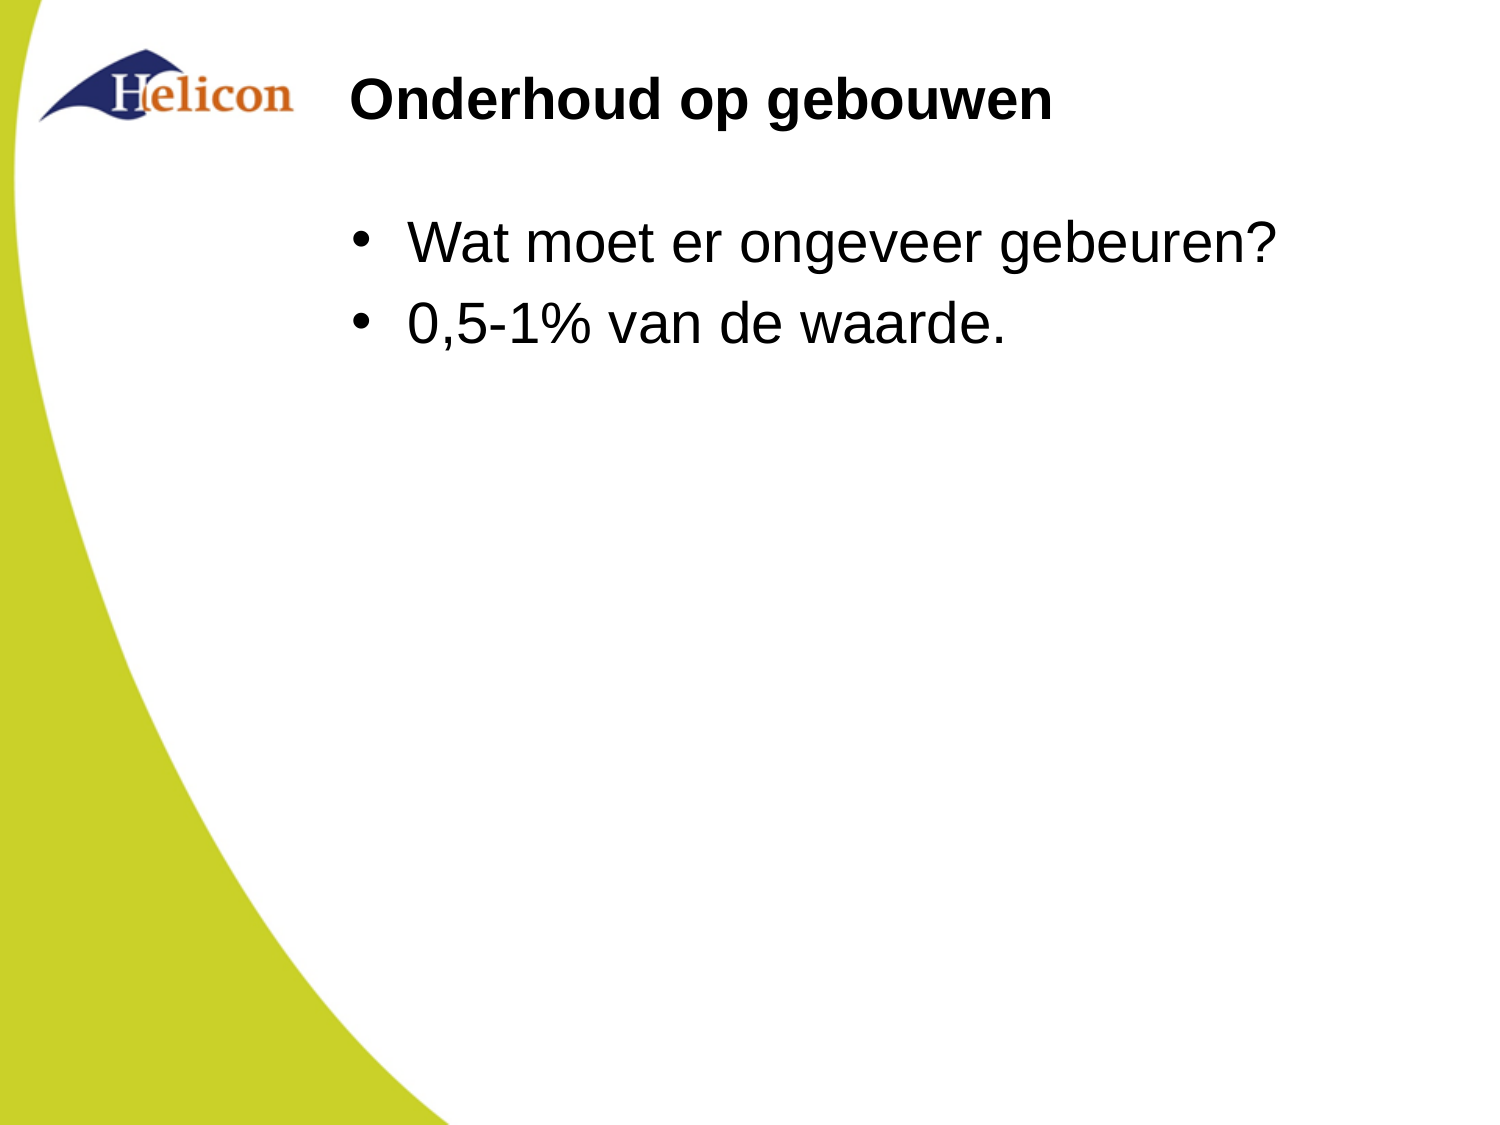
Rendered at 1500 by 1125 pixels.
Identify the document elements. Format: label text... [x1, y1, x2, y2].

picture [0, 0, 1500, 1125]
list Wat moet er ongeveer gebeuren? 0,5-1% van de waarde. [336, 196, 1425, 1005]
title Onderhoud op gebouwen [334, 42, 1425, 149]
